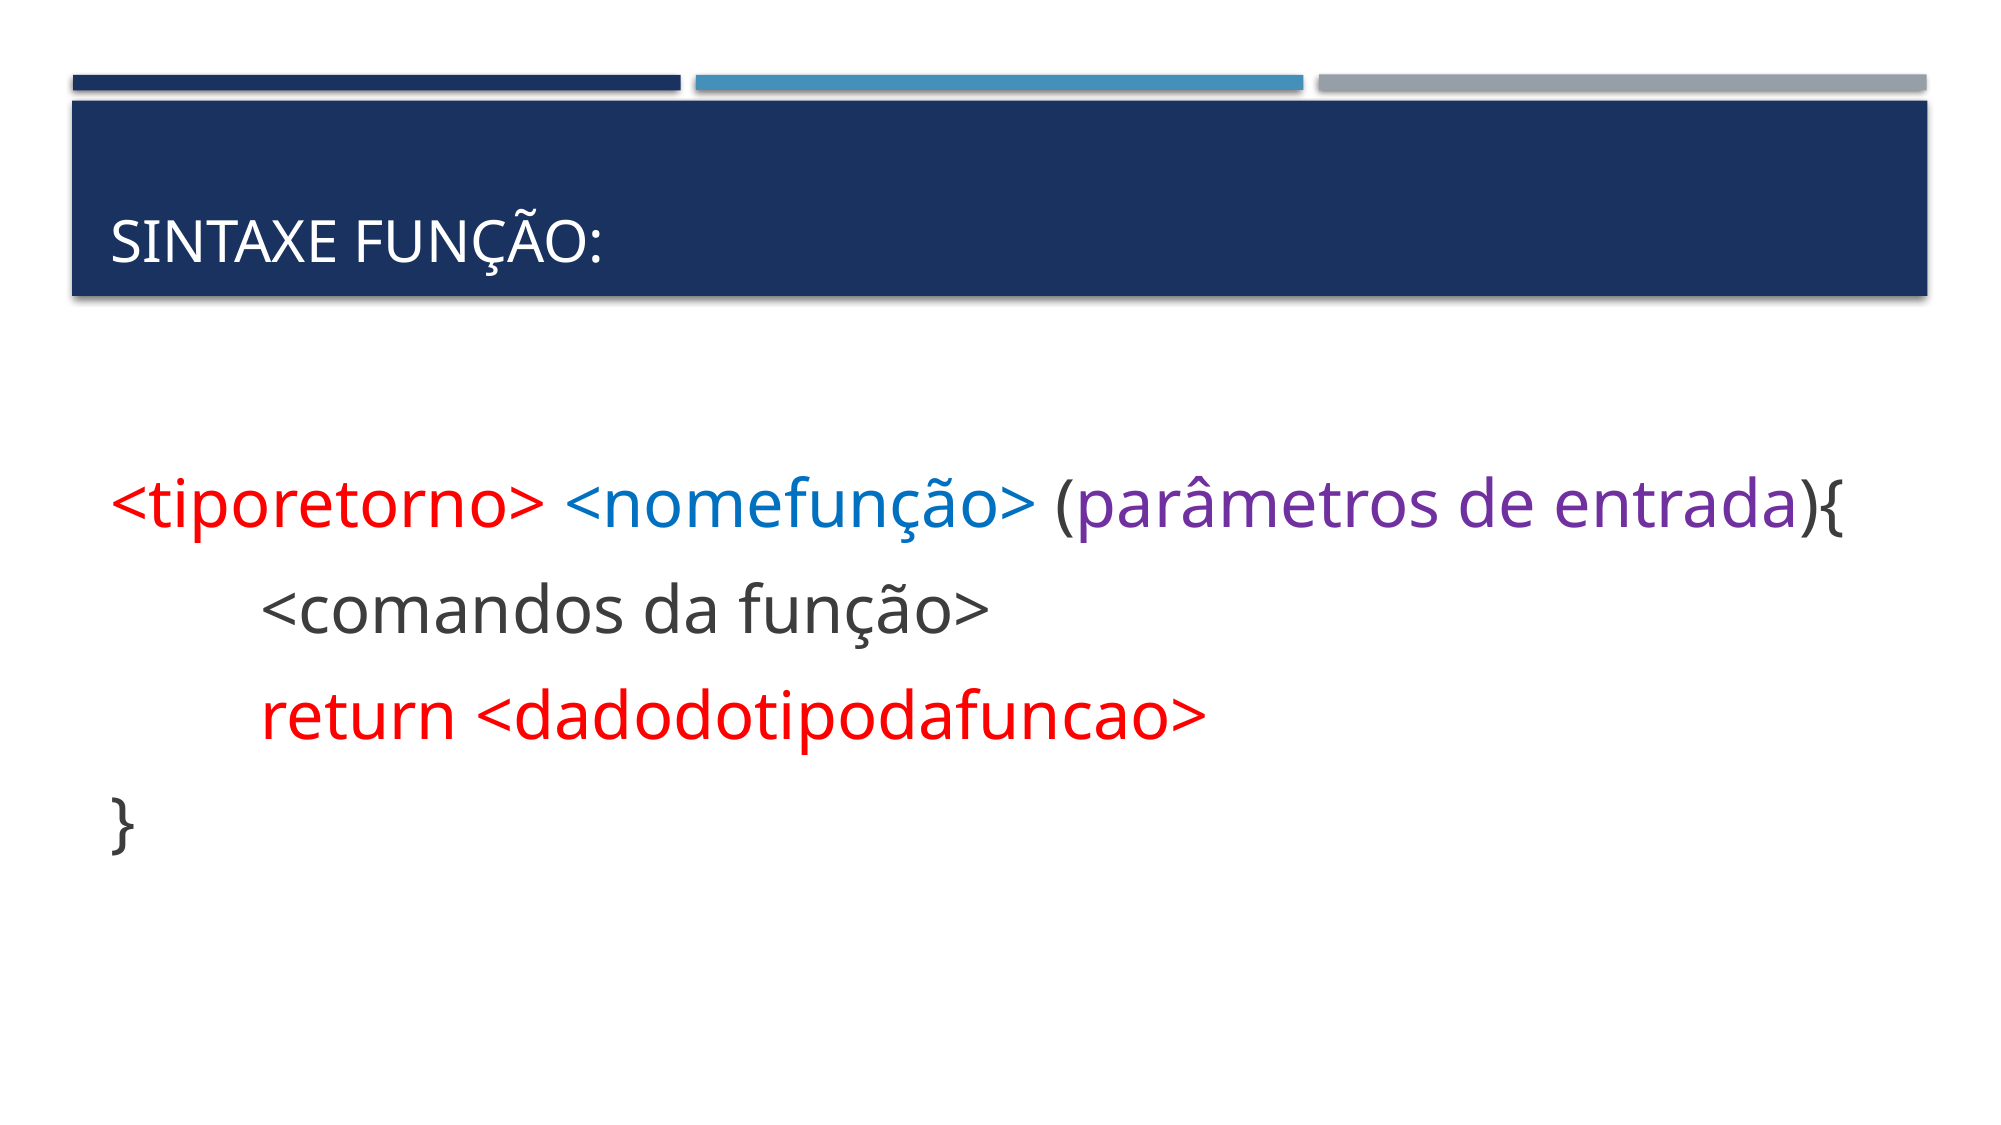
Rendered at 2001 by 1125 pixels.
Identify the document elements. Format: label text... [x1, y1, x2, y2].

title SINTAXE função: [95, 115, 1905, 282]
list <tiporetorno> <nomefunção> (parâmetros de entrada){ <comandos da função> return <dadodotipodafuncao> } [95, 357, 1905, 962]
